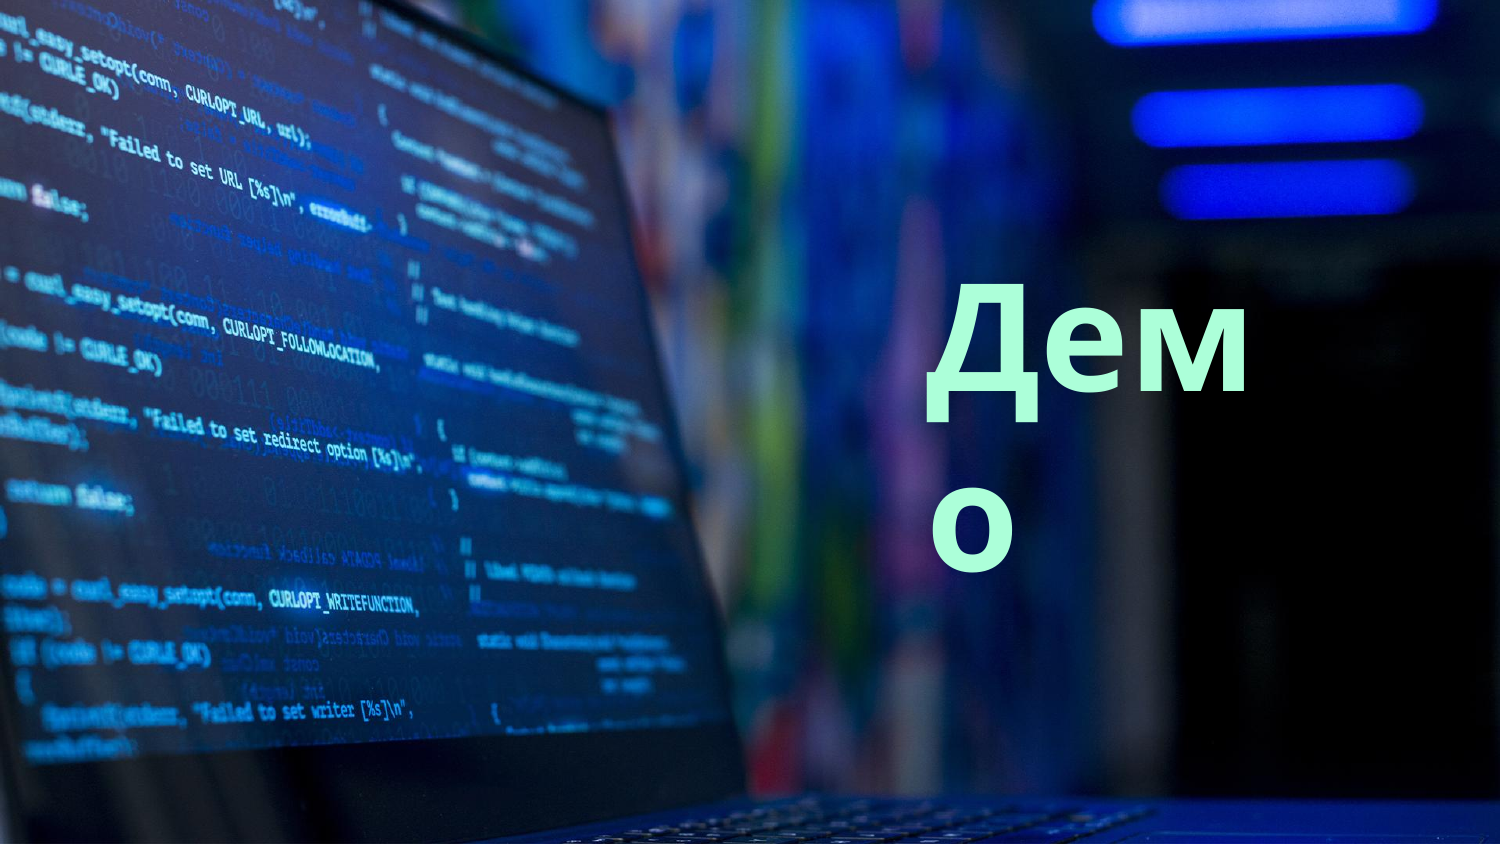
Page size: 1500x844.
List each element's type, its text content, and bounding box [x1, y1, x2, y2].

picture [0, 0, 1500, 844]
title Демо [911, 86, 1360, 758]
